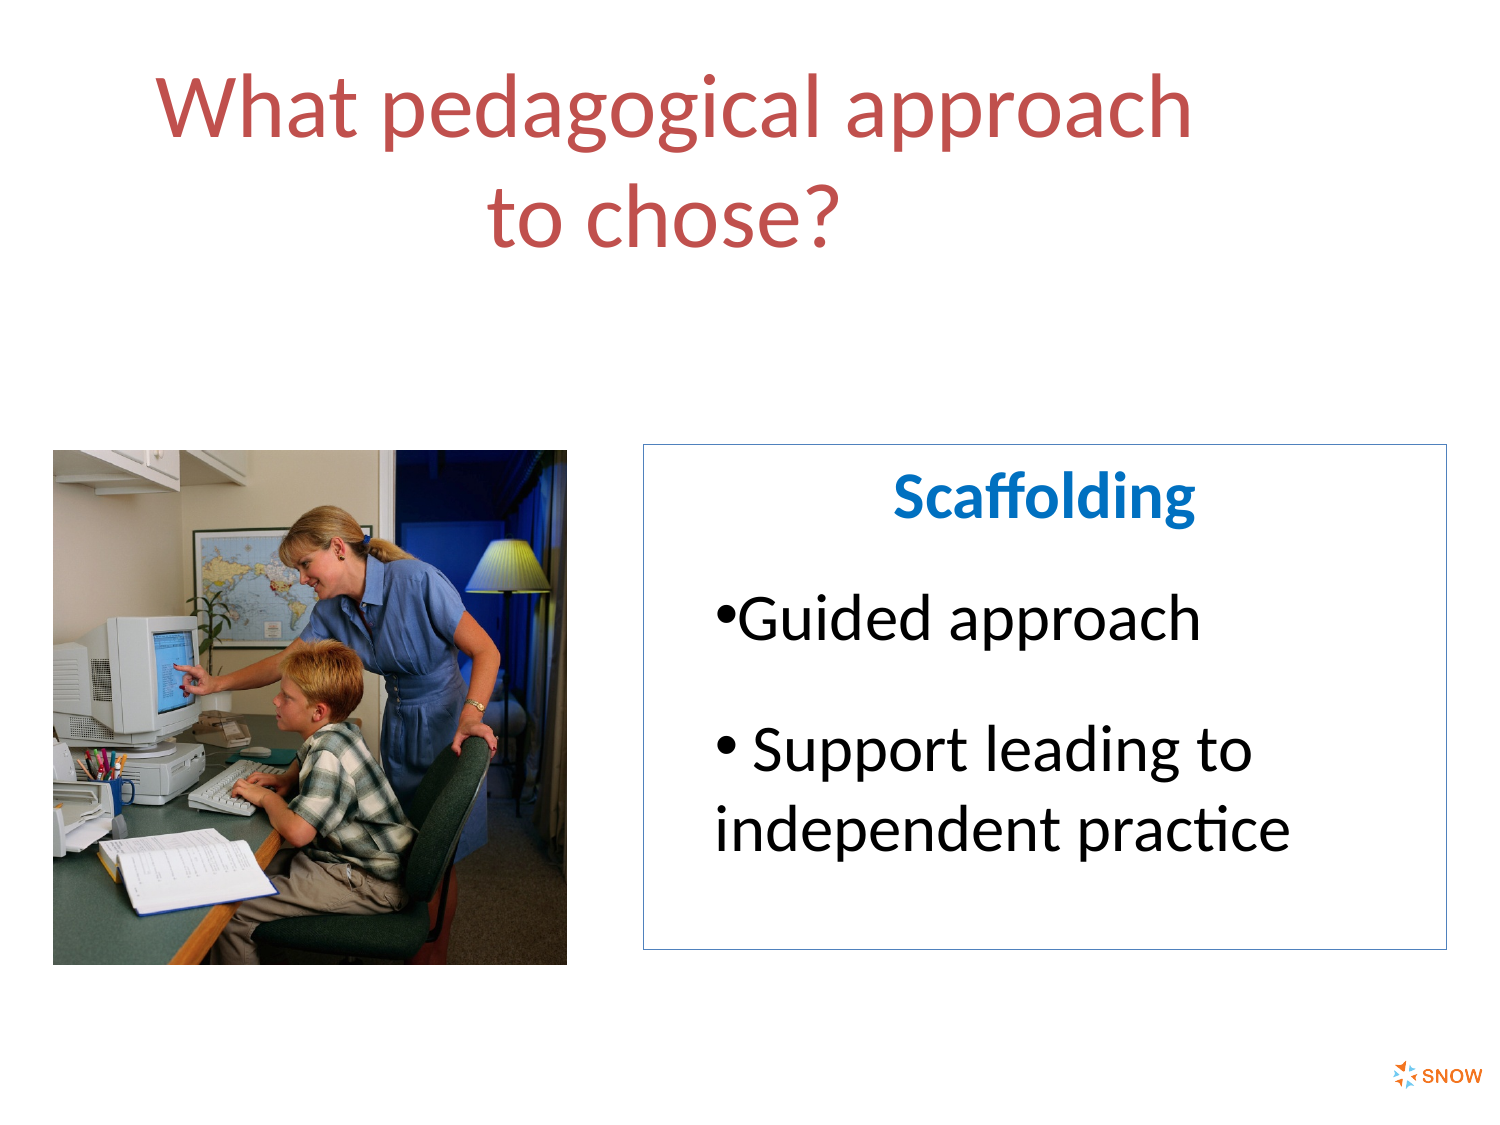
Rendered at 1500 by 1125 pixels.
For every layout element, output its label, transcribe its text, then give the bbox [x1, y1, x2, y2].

list Scaffolding Guided approach Support leading to independent practice [643, 444, 1447, 950]
title What pedagogical approach to chose? [112, 24, 1240, 288]
picture [1376, 1035, 1500, 1125]
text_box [52, 450, 568, 965]
